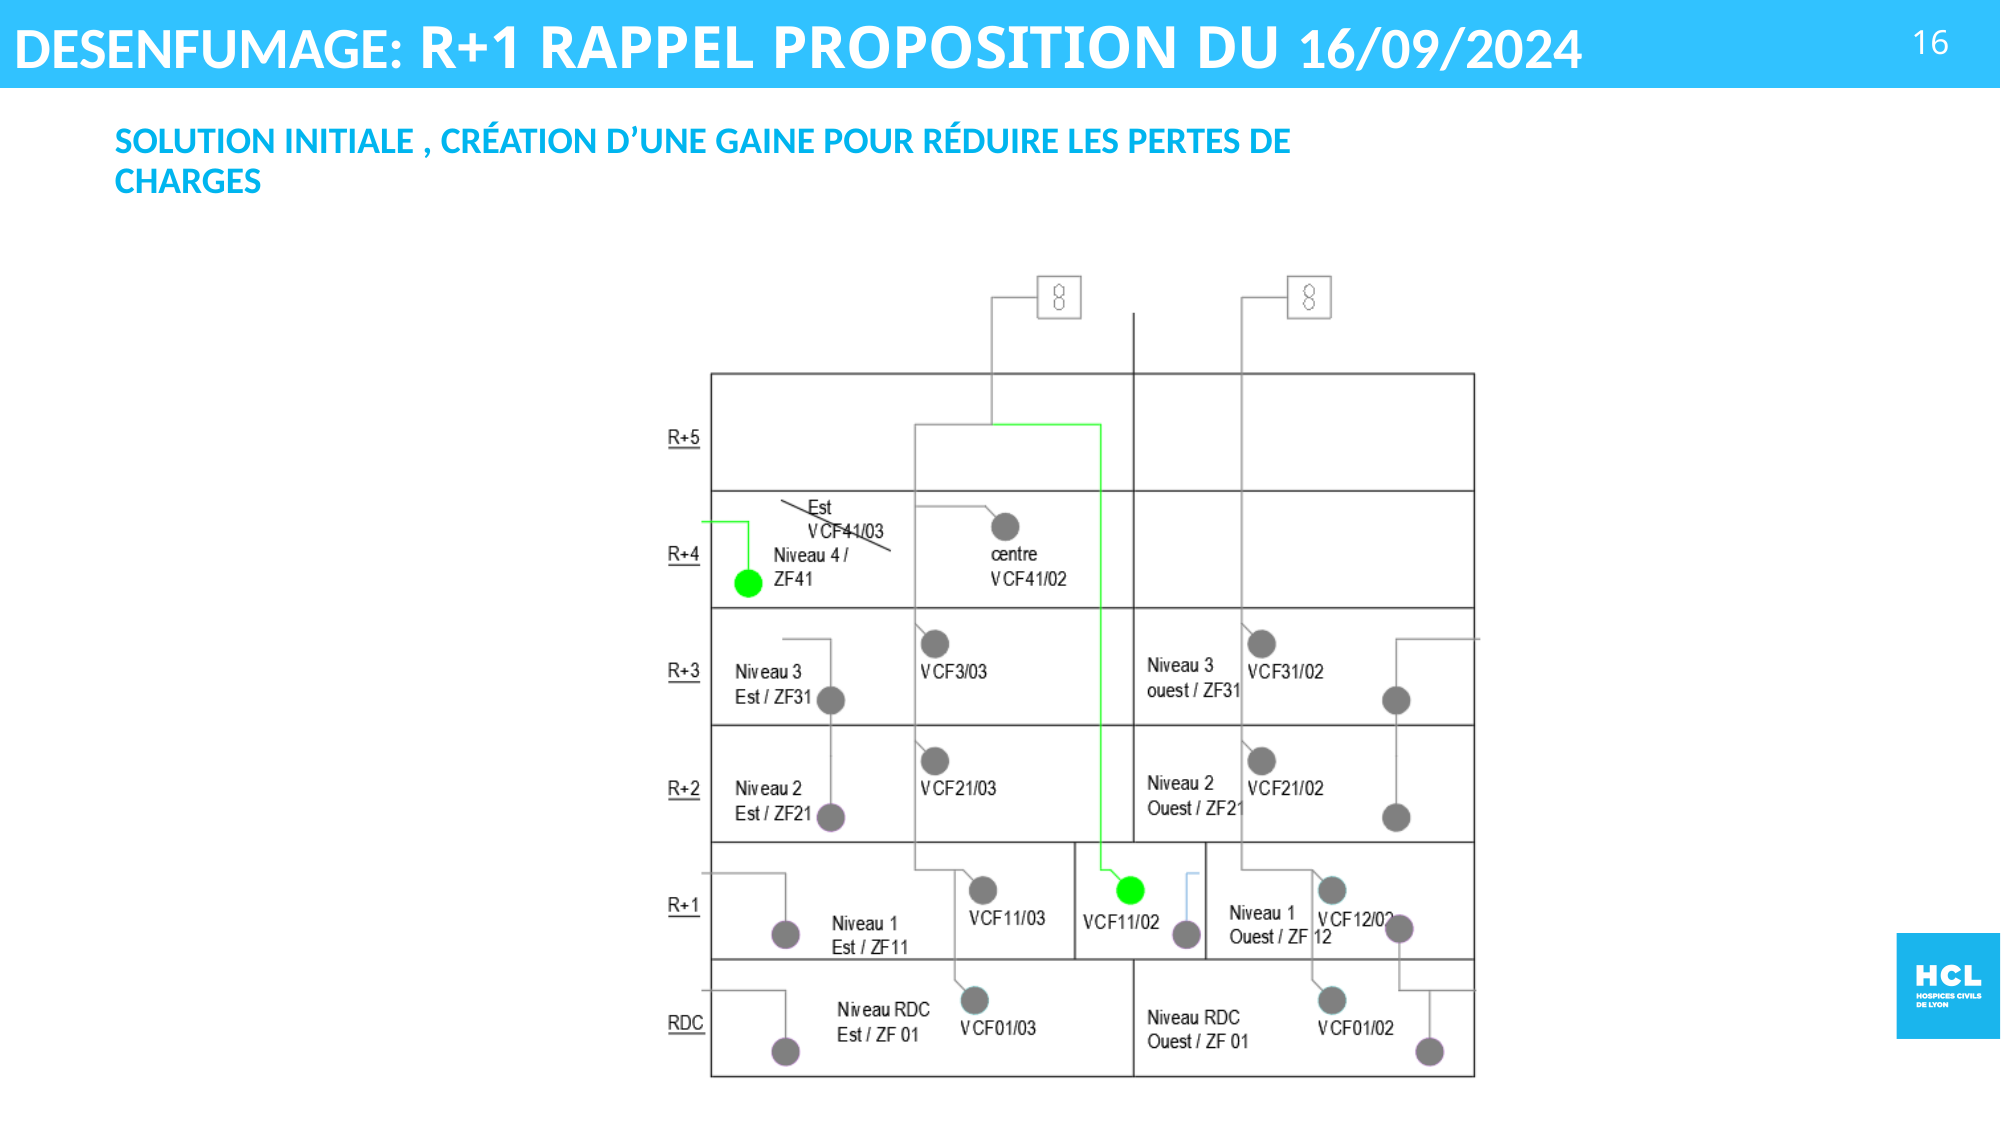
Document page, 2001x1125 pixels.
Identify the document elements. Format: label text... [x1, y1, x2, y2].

picture [1896, 933, 2001, 1039]
slide_number 16 [1896, 0, 1998, 88]
list DESENFUMAGE: R+1 Rappel PROPOSITION DU 16/09/2024 [0, 0, 1896, 88]
text_box Solution initiale , Création d’une gaine pour réduire les pertes de charges [100, 113, 1416, 279]
picture [642, 260, 1503, 1104]
